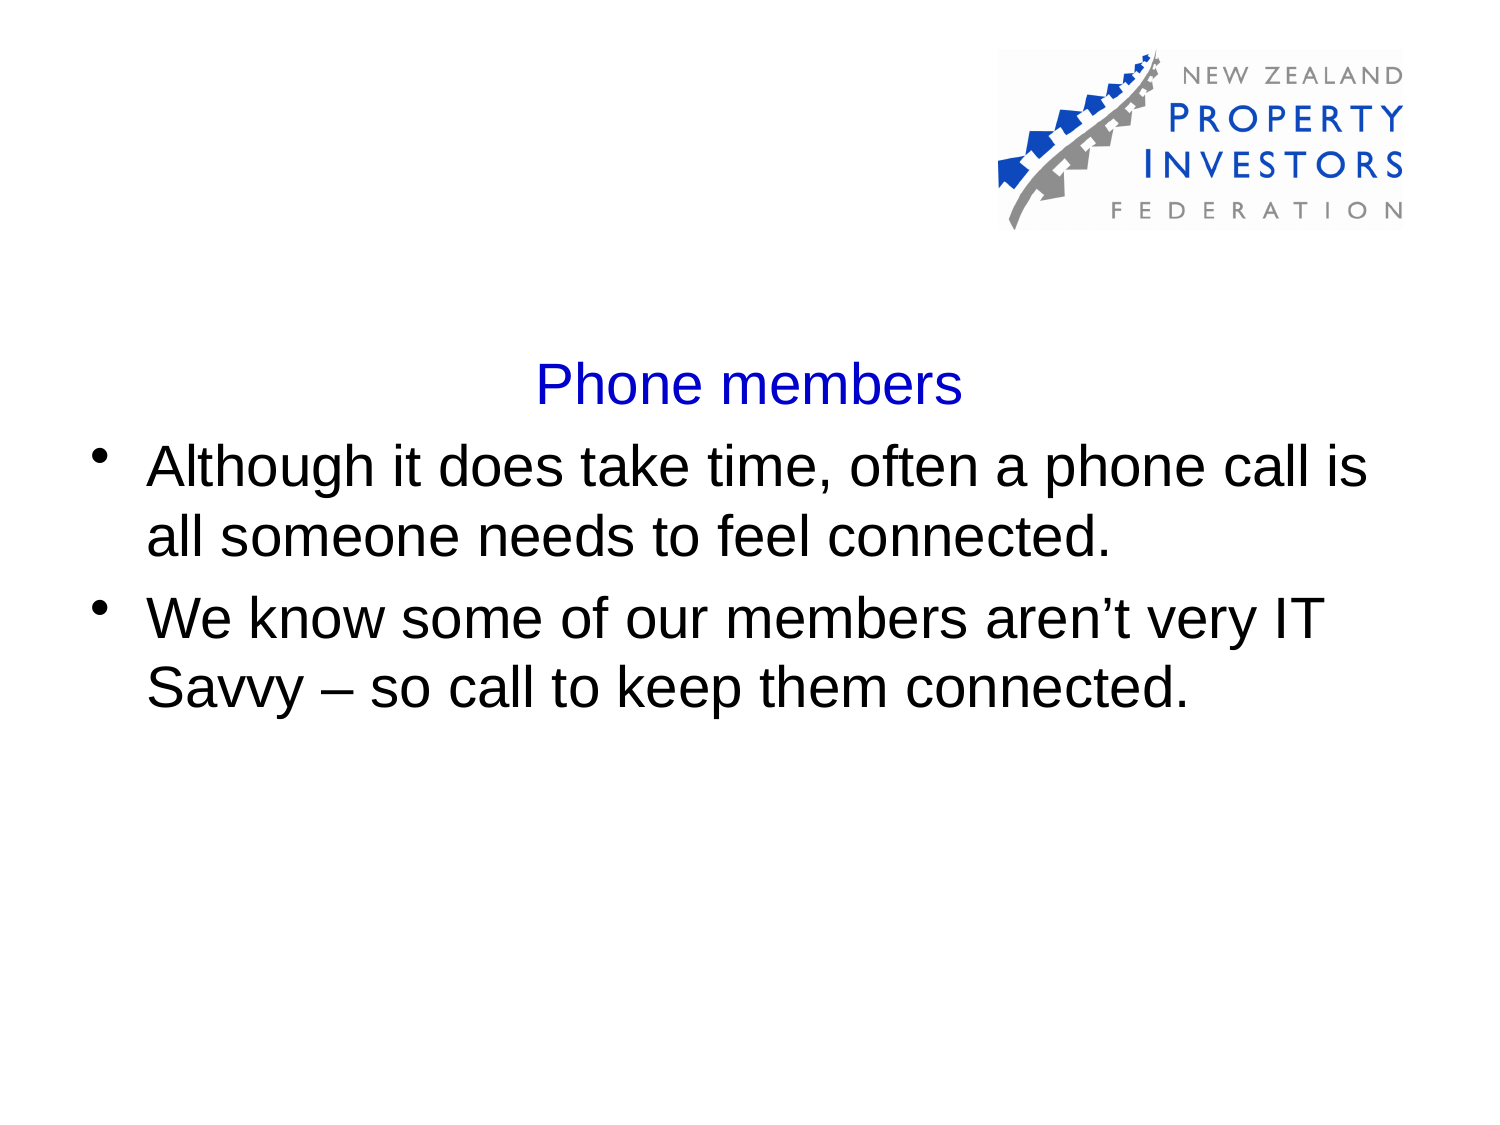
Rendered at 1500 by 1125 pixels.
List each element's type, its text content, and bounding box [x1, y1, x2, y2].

list Phone members Although it does take time, often a phone call is all someone needs to feel connected. We know some of our members aren’t very IT Savvy – so call to keep them connected. [74, 266, 1426, 1010]
picture [997, 49, 1403, 230]
